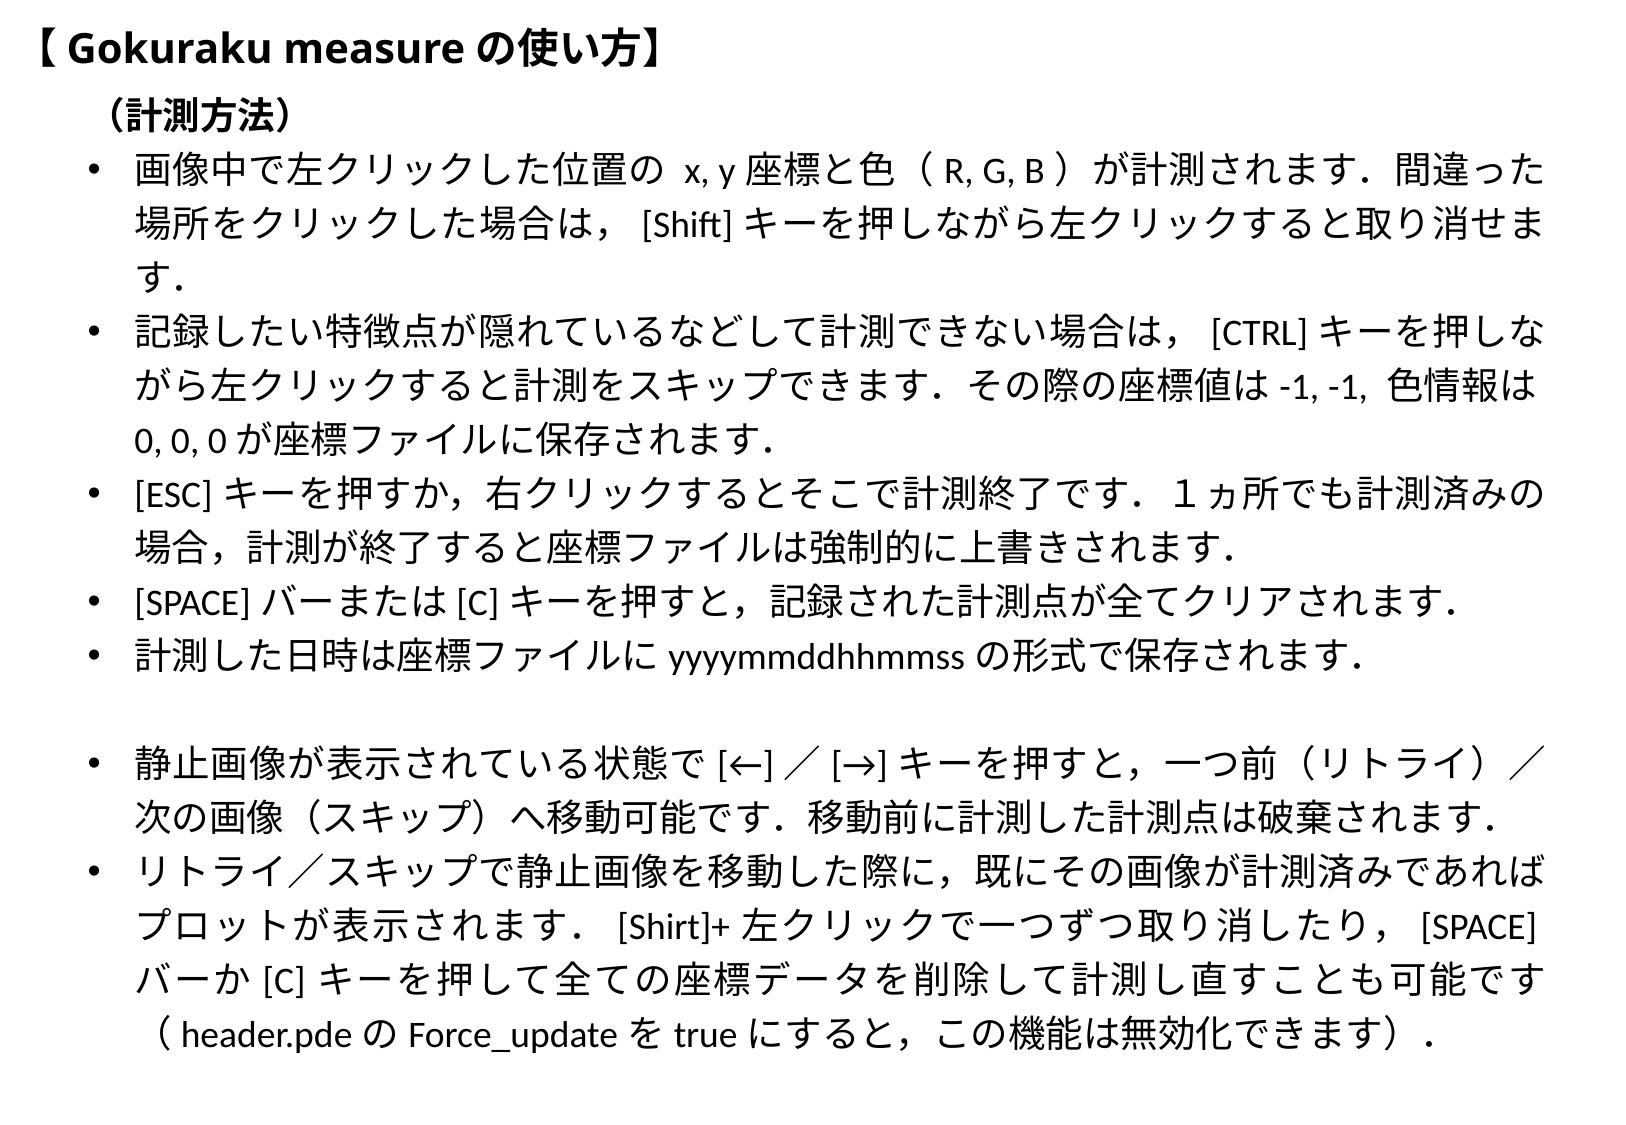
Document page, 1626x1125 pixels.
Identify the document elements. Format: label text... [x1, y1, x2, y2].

title 【Gokuraku measureの使い方】 [0, 0, 1625, 101]
text_box （計測方法） 画像中で左クリックした位置の x, y座標と色（R, G, B）が計測されます．間違った場所をクリックした場合は，[Shift]キーを押しながら左クリックすると取り消せます． 記録したい特徴点が隠れているなどして計測できない場合は，[CTRL]キーを押しながら左クリックすると計測をスキップできます．その際の座標値は-1, -1, 色情報は0, 0, 0が座標ファイルに保存されます． [ESC]キーを押すか，右クリックするとそこで計測終了です．１ヵ所でも計測済みの場合，計測が終了すると座標ファイルは強制的に上書きされます． [SPACE]バーまたは[C]キーを押すと，記録された計測点が全てクリアされます． 計測した日時は座標ファイルにyyyymmddhhmmssの形式で保存されます． 静止画像が表示されている状態で[←]／[→]キーを押すと，一つ前（リトライ）／次の画像（スキップ）へ移動可能です．移動前に計測した計測点は破棄されます． リトライ／スキップで静止画像を移動した際に，既にその画像が計測済みであればプロットが表示されます．[Shirt]+左クリックで一つずつ取り消したり，[SPACE]バーか[C]キーを押して全ての座標データを削除して計測し直すことも可能です（header.pdeのForce_updateをtrueにすると，この機能は無効化できます）． [72, 75, 1561, 1063]
